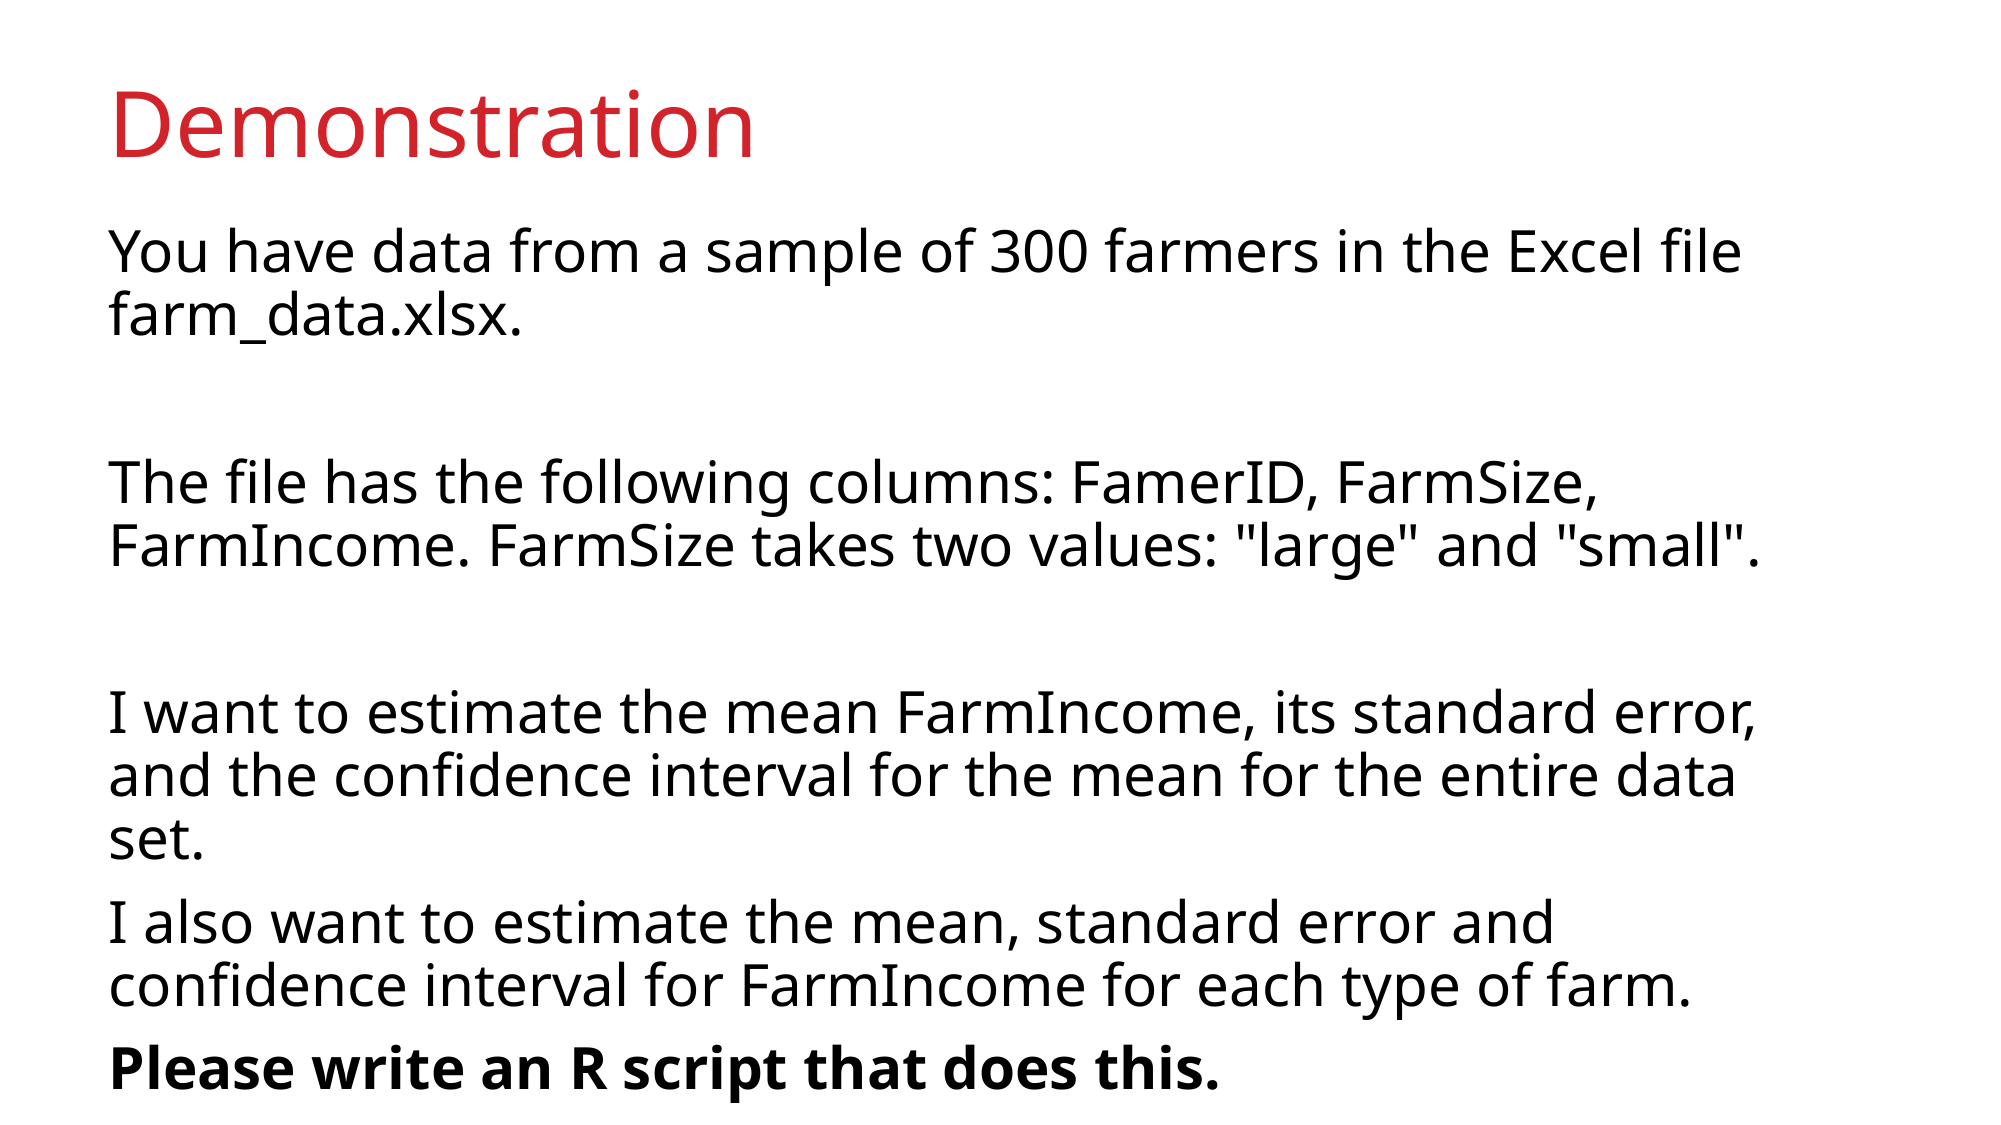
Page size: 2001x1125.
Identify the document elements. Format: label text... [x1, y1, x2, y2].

title Demonstration [93, 21, 1863, 235]
list You have data from a sample of 300 farmers in the Excel file farm_data.xlsx. The file has the following columns: FamerID, FarmSize, FarmIncome. FarmSize takes two values: "large" and "small". I want to estimate the mean FarmIncome, its standard error, and the confidence interval for the mean for the entire data set. I also want to estimate the mean, standard error and confidence interval for FarmIncome for each type of farm. Please write an R script that does this. [93, 235, 1863, 1070]
